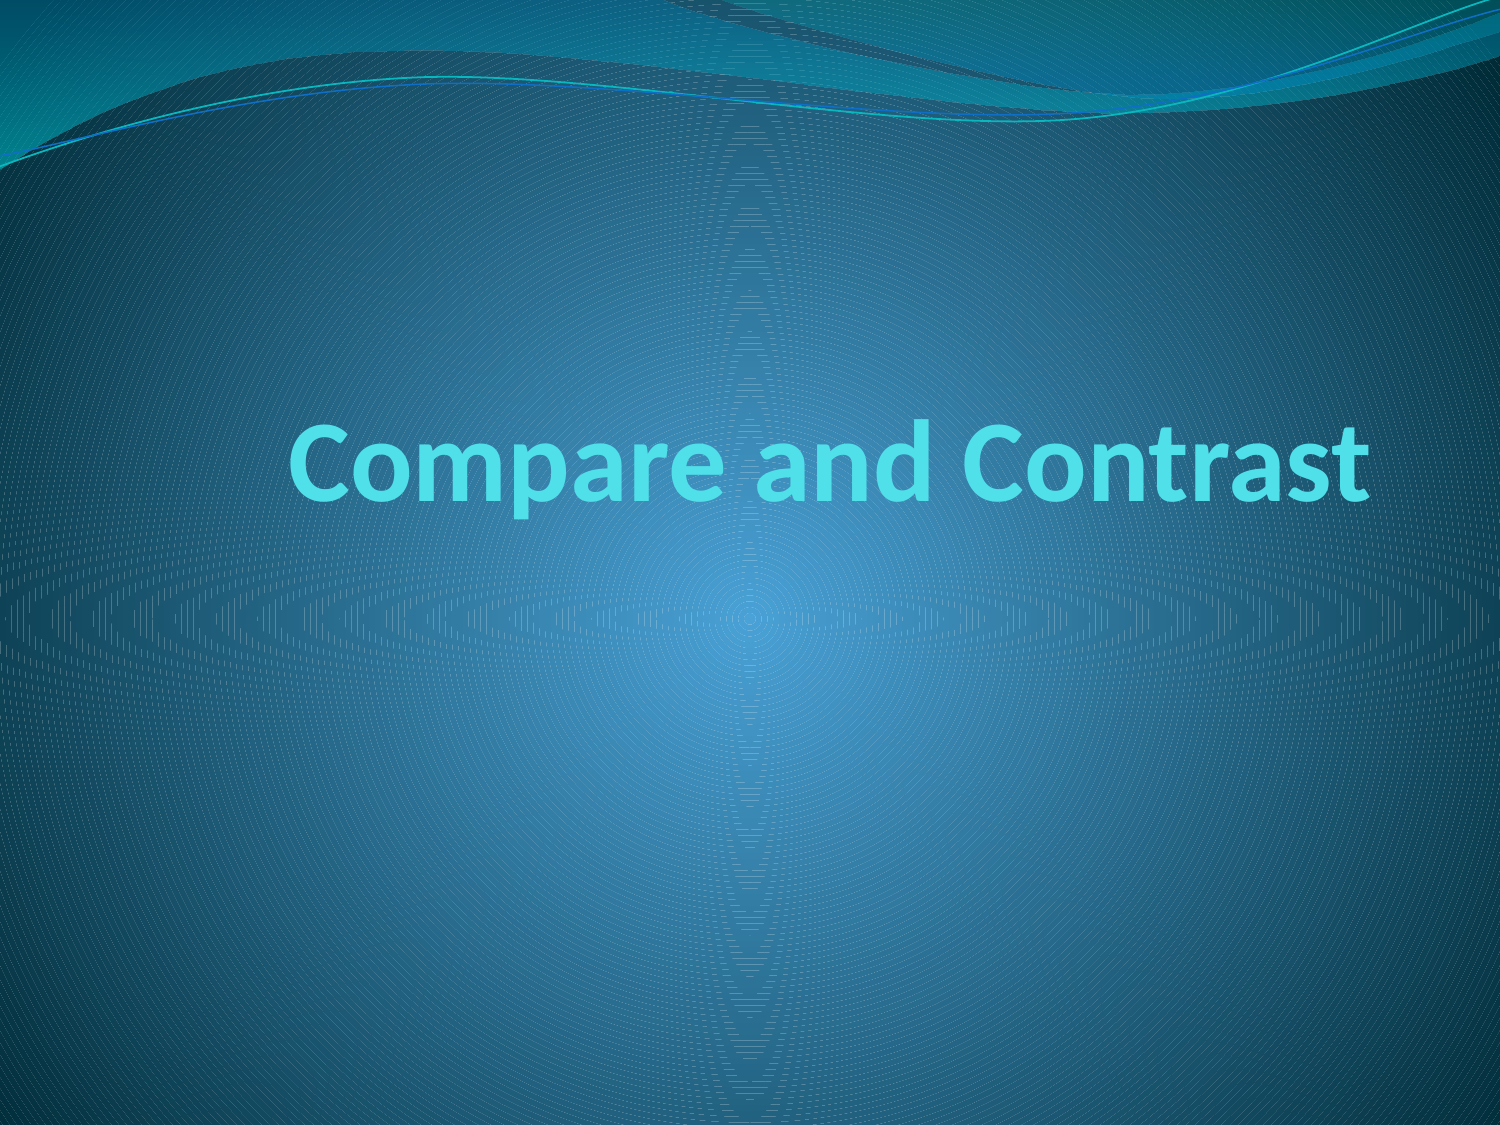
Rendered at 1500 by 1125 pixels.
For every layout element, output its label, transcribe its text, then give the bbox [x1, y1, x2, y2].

title Compare and Contrast [87, 224, 1376, 525]
